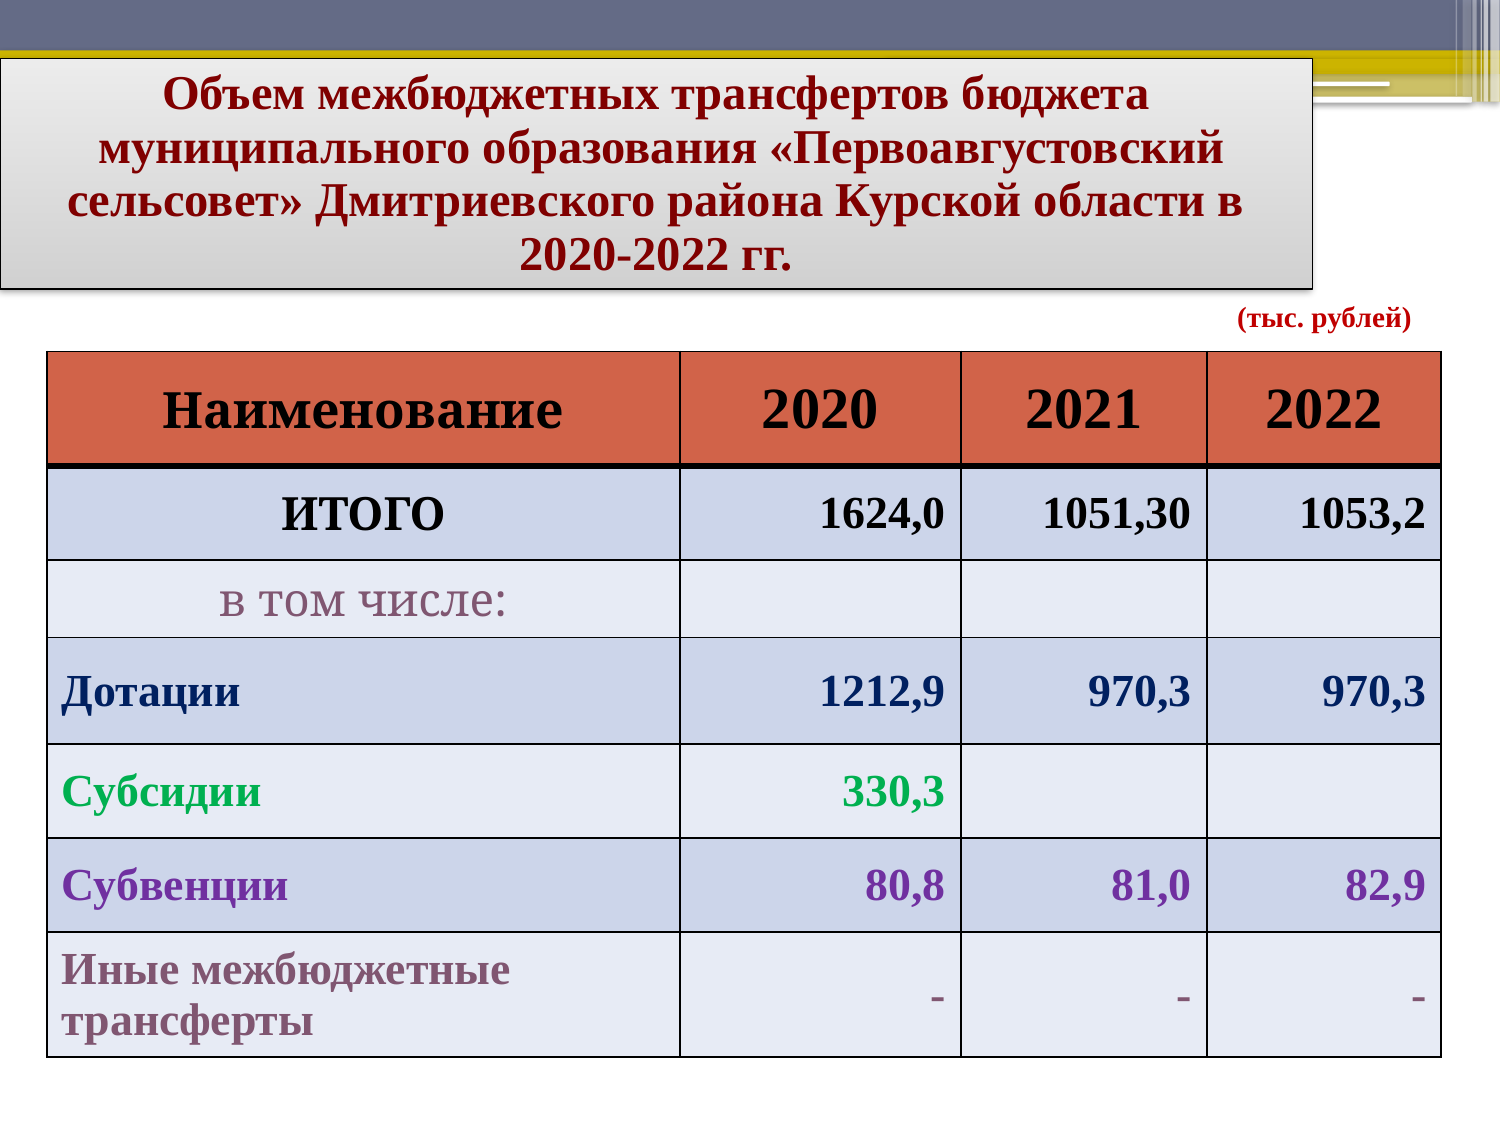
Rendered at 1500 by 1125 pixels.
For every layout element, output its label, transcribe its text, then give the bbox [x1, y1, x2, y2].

table_cell 81,0 [962, 839, 1206, 931]
table_cell ИТОГО [48, 469, 679, 559]
table_cell [962, 745, 1206, 837]
table_cell [962, 561, 1206, 637]
table_header 2021 [962, 352, 1206, 463]
table_cell 970,3 [962, 638, 1206, 743]
table_cell - [681, 933, 960, 1056]
table_cell 1051,30 [962, 469, 1206, 559]
text_box (тыс. рублей) [1222, 290, 1436, 341]
table_header Наименование [48, 352, 679, 463]
table_cell в том числе: [48, 561, 679, 637]
table_header 2020 [681, 352, 960, 463]
table_cell 970,3 [1208, 638, 1440, 743]
table_cell 1624,0 [681, 469, 960, 559]
table_cell [1208, 745, 1440, 837]
table_cell Иные межбюджетные трансферты [48, 933, 679, 1056]
table_cell - [1208, 933, 1440, 1056]
table_header 2022 [1208, 352, 1440, 463]
table_cell [1208, 561, 1440, 637]
table_cell 330,3 [681, 745, 960, 837]
table_cell Субвенции [48, 839, 679, 931]
table_cell 82,9 [1208, 839, 1440, 931]
table_cell 80,8 [681, 839, 960, 931]
title Объем межбюджетных трансфертов бюджета муниципального образования «Первоавгустовский сельсовет» Дмитриевского района Курской области в 2020-2022 гг. [0, 58, 1313, 290]
table_cell Субсидии [48, 745, 679, 837]
table_cell 1053,2 [1208, 469, 1440, 559]
table_cell [681, 561, 960, 637]
table_cell - [962, 933, 1206, 1056]
table_cell Дотации [48, 638, 679, 743]
table_cell 1212,9 [681, 638, 960, 743]
